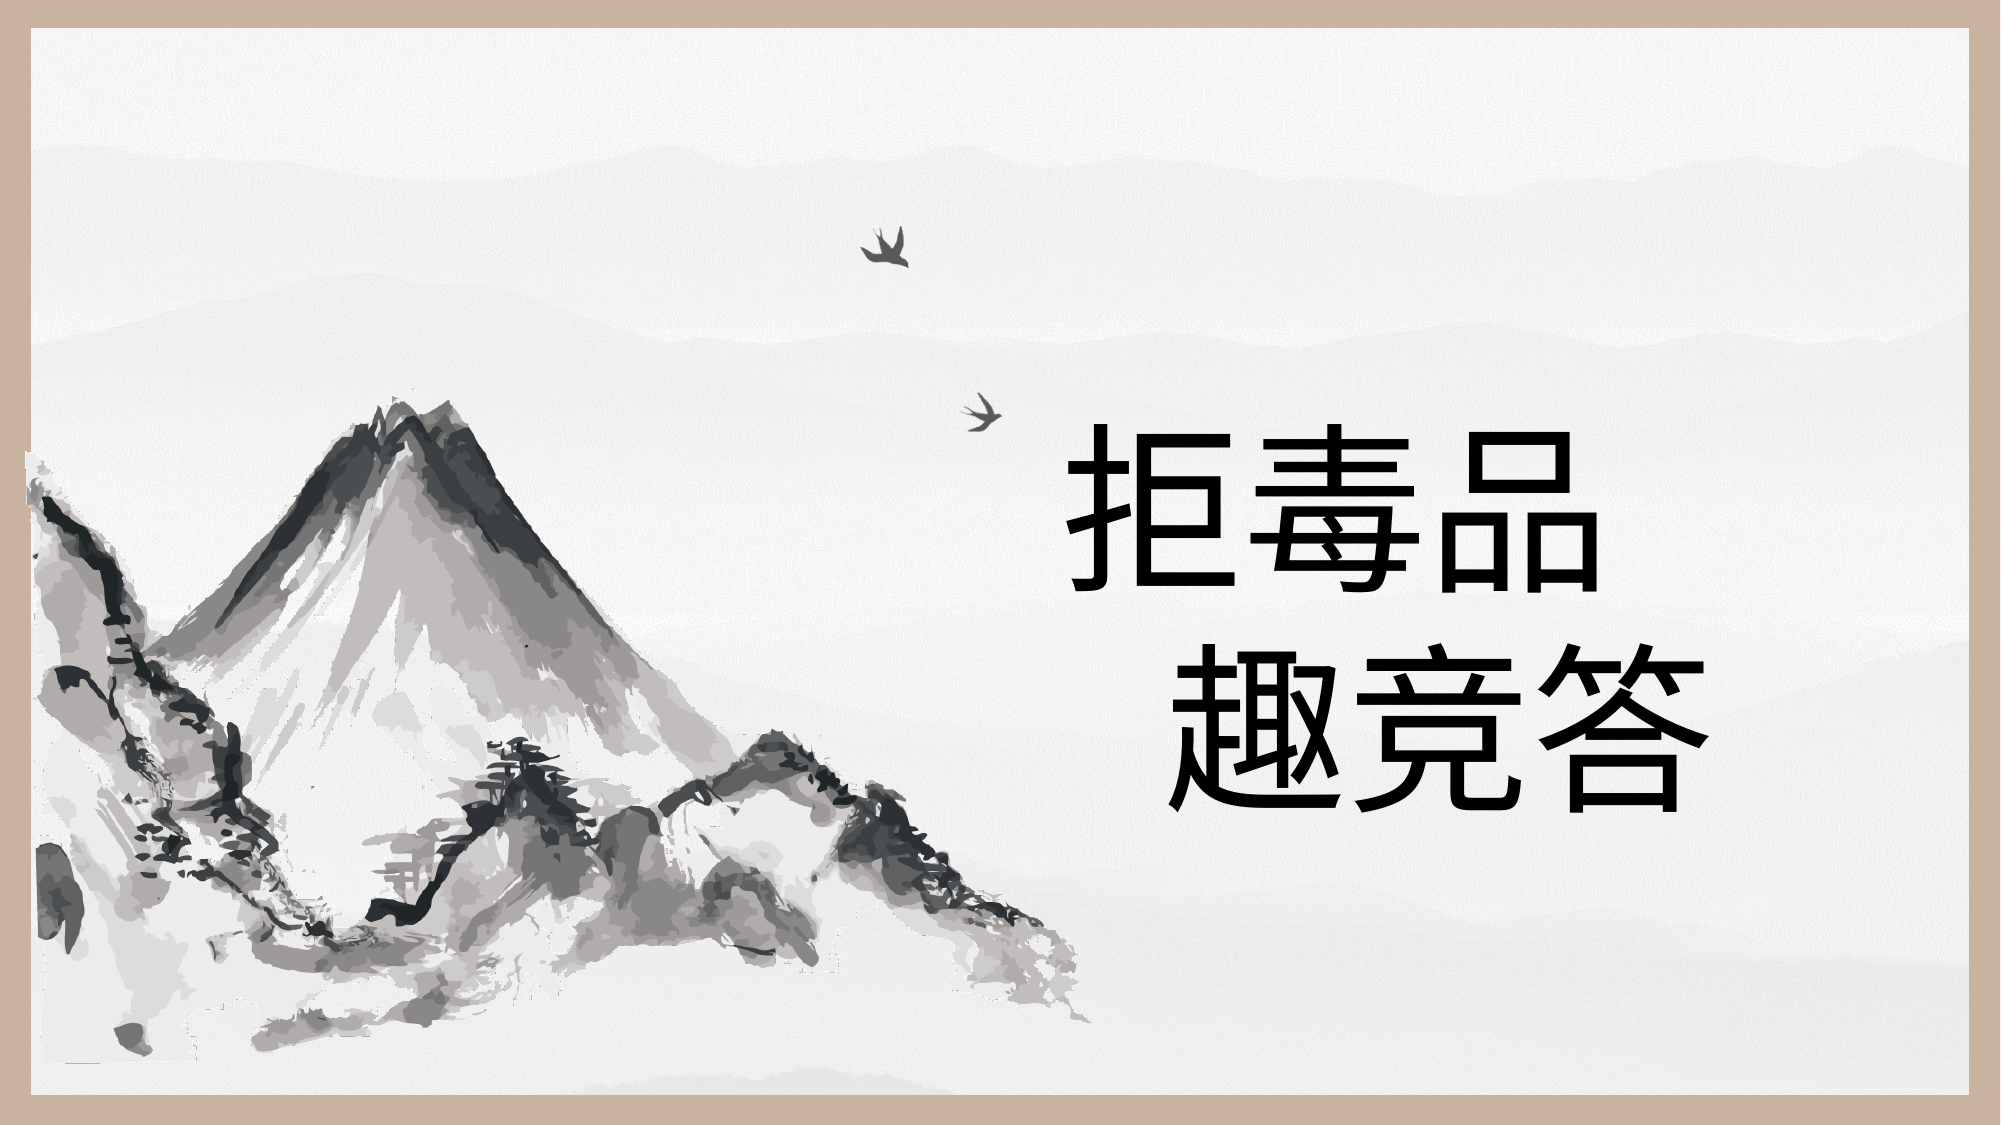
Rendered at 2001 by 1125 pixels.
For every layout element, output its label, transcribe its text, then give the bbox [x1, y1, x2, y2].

text_box 拒毒品 趣竞答 [1092, 387, 1824, 843]
picture [25, 28, 1969, 1095]
